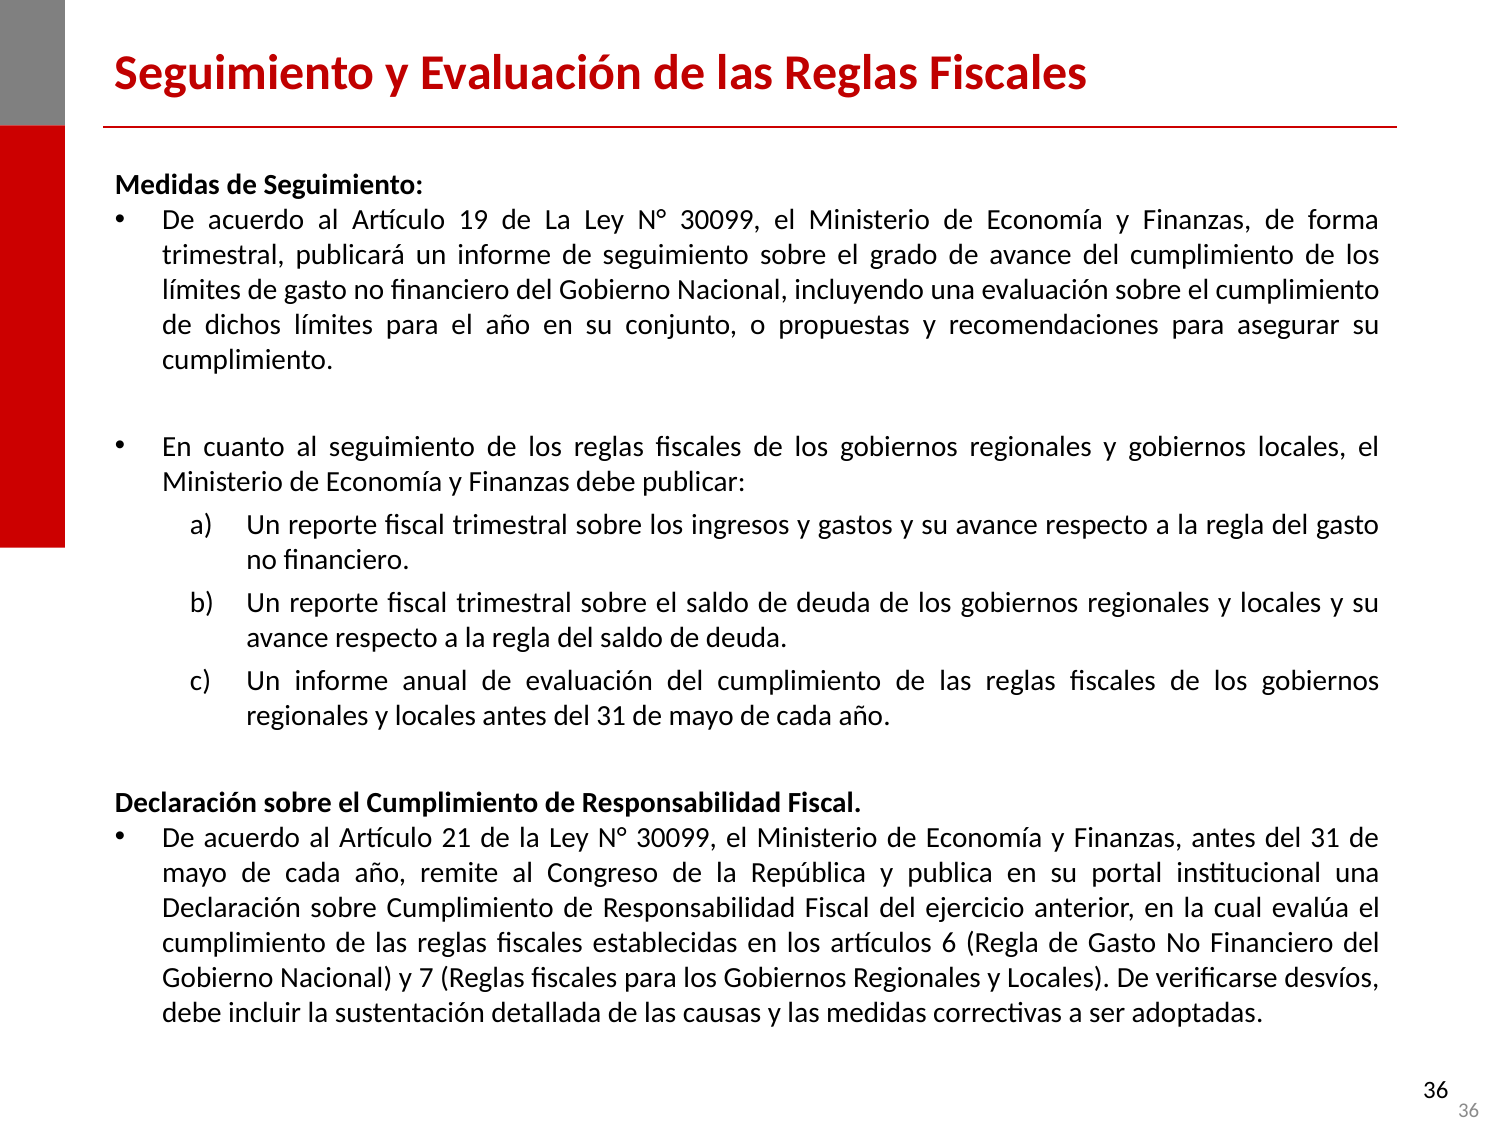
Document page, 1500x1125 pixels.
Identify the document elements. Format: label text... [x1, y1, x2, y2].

slide_number 36 [1144, 1051, 1495, 1125]
text_box Medidas de Seguimiento: De acuerdo al Artículo 19 de La Ley N° 30099, el Ministerio de Economía y Finanzas, de forma trimestral, publicará un informe de seguimiento sobre el grado de avance del cumplimiento de los límites de gasto no financiero del Gobierno Nacional, incluyendo una evaluación sobre el cumplimiento de dichos límites para el año en su conjunto, o propuestas y recomendaciones para asegurar su cumplimiento. En cuanto al seguimiento de los reglas fiscales de los gobiernos regionales y gobiernos locales, el Ministerio de Economía y Finanzas debe publicar: Un reporte fiscal trimestral sobre los ingresos y gastos y su avance respecto a la regla del gasto no financiero. Un reporte fiscal trimestral sobre el saldo de deuda de los gobiernos regionales y locales y su avance respecto a la regla del saldo de deuda. Un informe anual de evaluación del cumplimiento de las reglas fiscales de los gobiernos regionales y locales antes del 31 de mayo de cada año. Declaración sobre el Cumplimiento de Responsabilidad Fiscal. De acuerdo al Artículo 21 de la Ley N° 30099, el Ministerio de Economía y Finanzas, antes del 31 de mayo de cada año, remite al Congreso de la República y publica en su portal institucional una Declaración sobre Cumplimiento de Responsabilidad Fiscal del ejercicio anterior, en la cual evalúa el cumplimiento de las reglas fiscales establecidas en los artículos 6 (Regla de Gasto No Financiero del Gobierno Nacional) y 7 (Reglas fiscales para los Gobiernos Regionales y Locales). De verificarse desvíos, debe incluir la sustentación detallada de las causas y las medidas correctivas a ser adoptadas. [100, 158, 1395, 1036]
text_box Seguimiento y Evaluación de las Reglas Fiscales [100, 32, 1376, 108]
